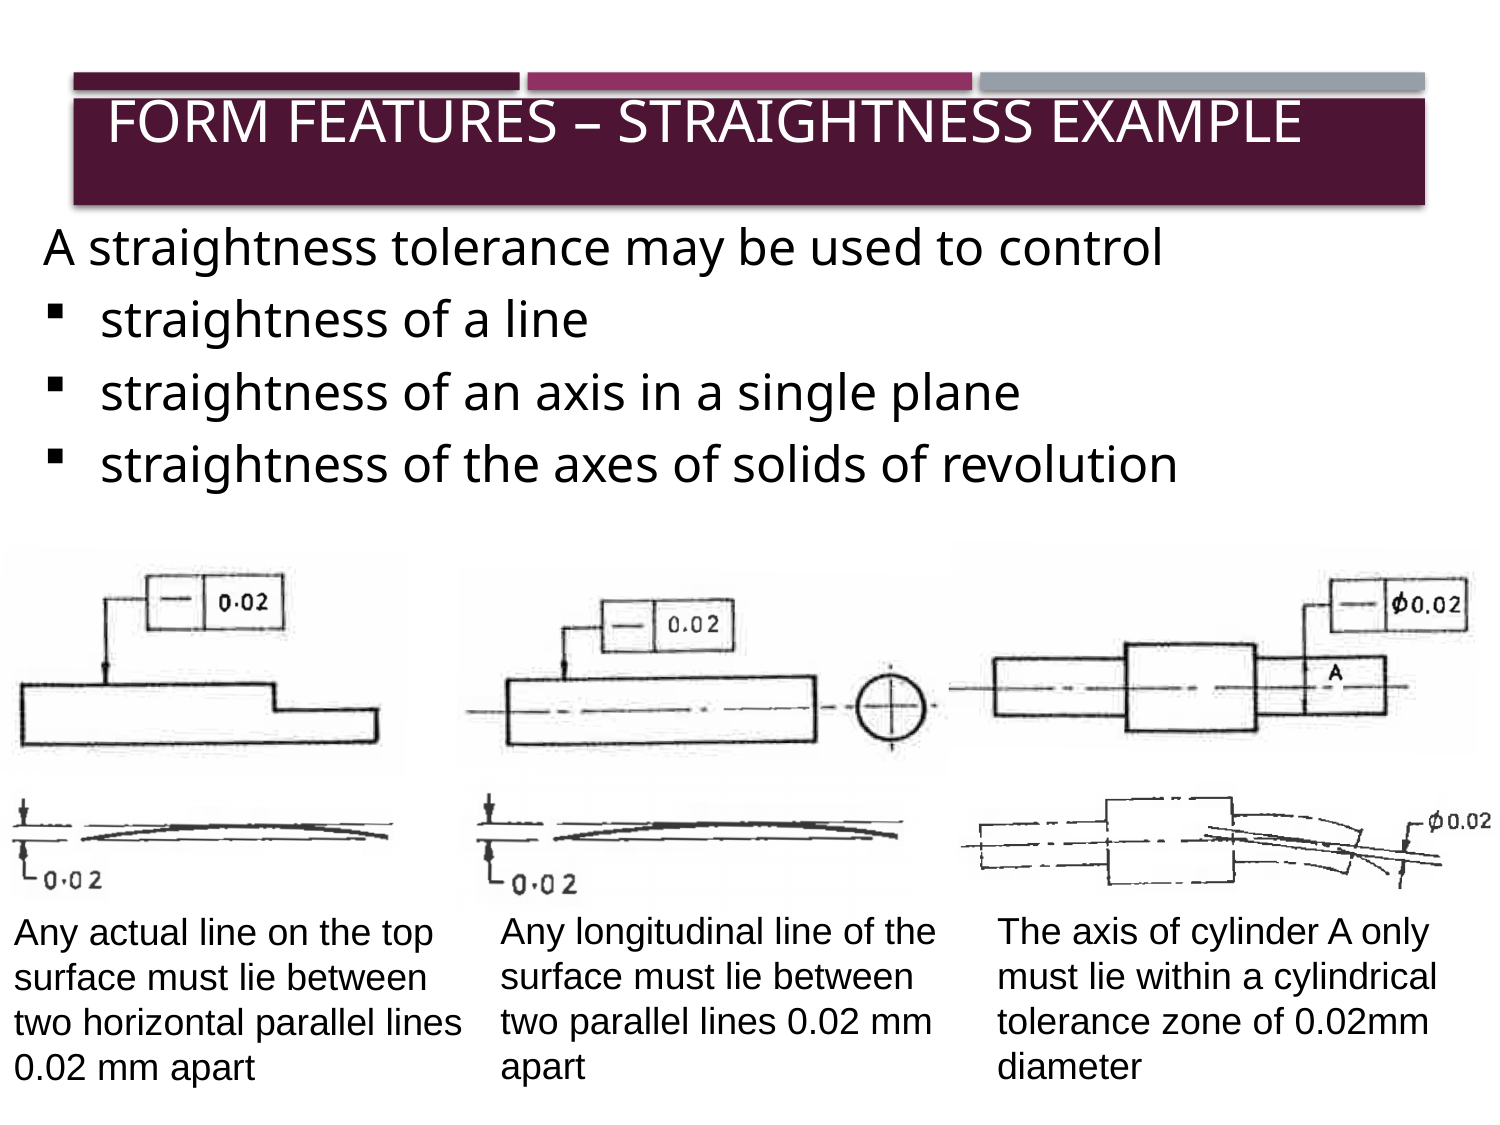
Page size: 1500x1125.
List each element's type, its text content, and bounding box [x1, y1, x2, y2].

text_box Any actual line on the top surface must lie between two horizontal parallel lines 0.02 mm apart [0, 900, 485, 1095]
text_box A straightness tolerance may be used to control straightness of a line straightness of an axis in a single plane straightness of the axes of solids of revolution [29, 208, 1457, 586]
text_box Any longitudinal line of the surface must lie between two parallel lines 0.02 mm apart [485, 899, 977, 1095]
picture [456, 541, 1479, 918]
picture [956, 776, 1499, 901]
picture [0, 547, 408, 912]
title Form Features – Straightness Example [91, 30, 1400, 162]
text_box The axis of cylinder A only must lie within a cylindrical tolerance zone of 0.02mm diameter [982, 910, 1474, 1095]
